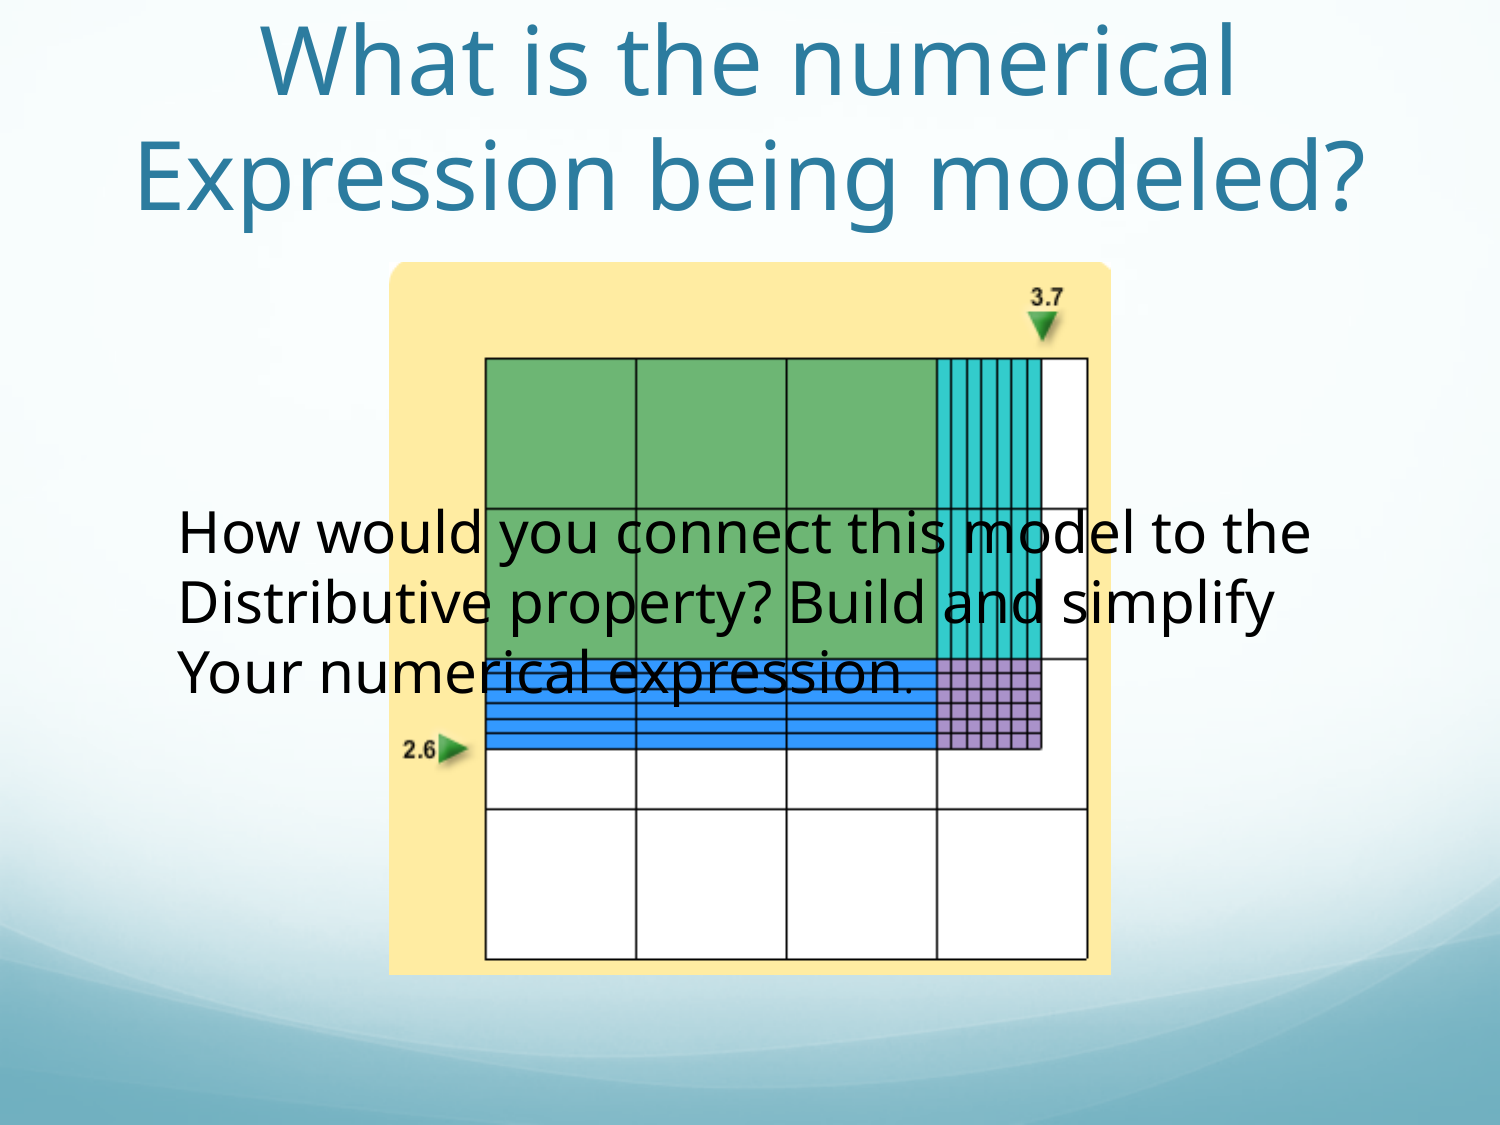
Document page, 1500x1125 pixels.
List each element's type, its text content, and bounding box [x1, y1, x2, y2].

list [89, 261, 1410, 976]
title What is the numerical Expression being modeled? [90, 17, 1410, 237]
